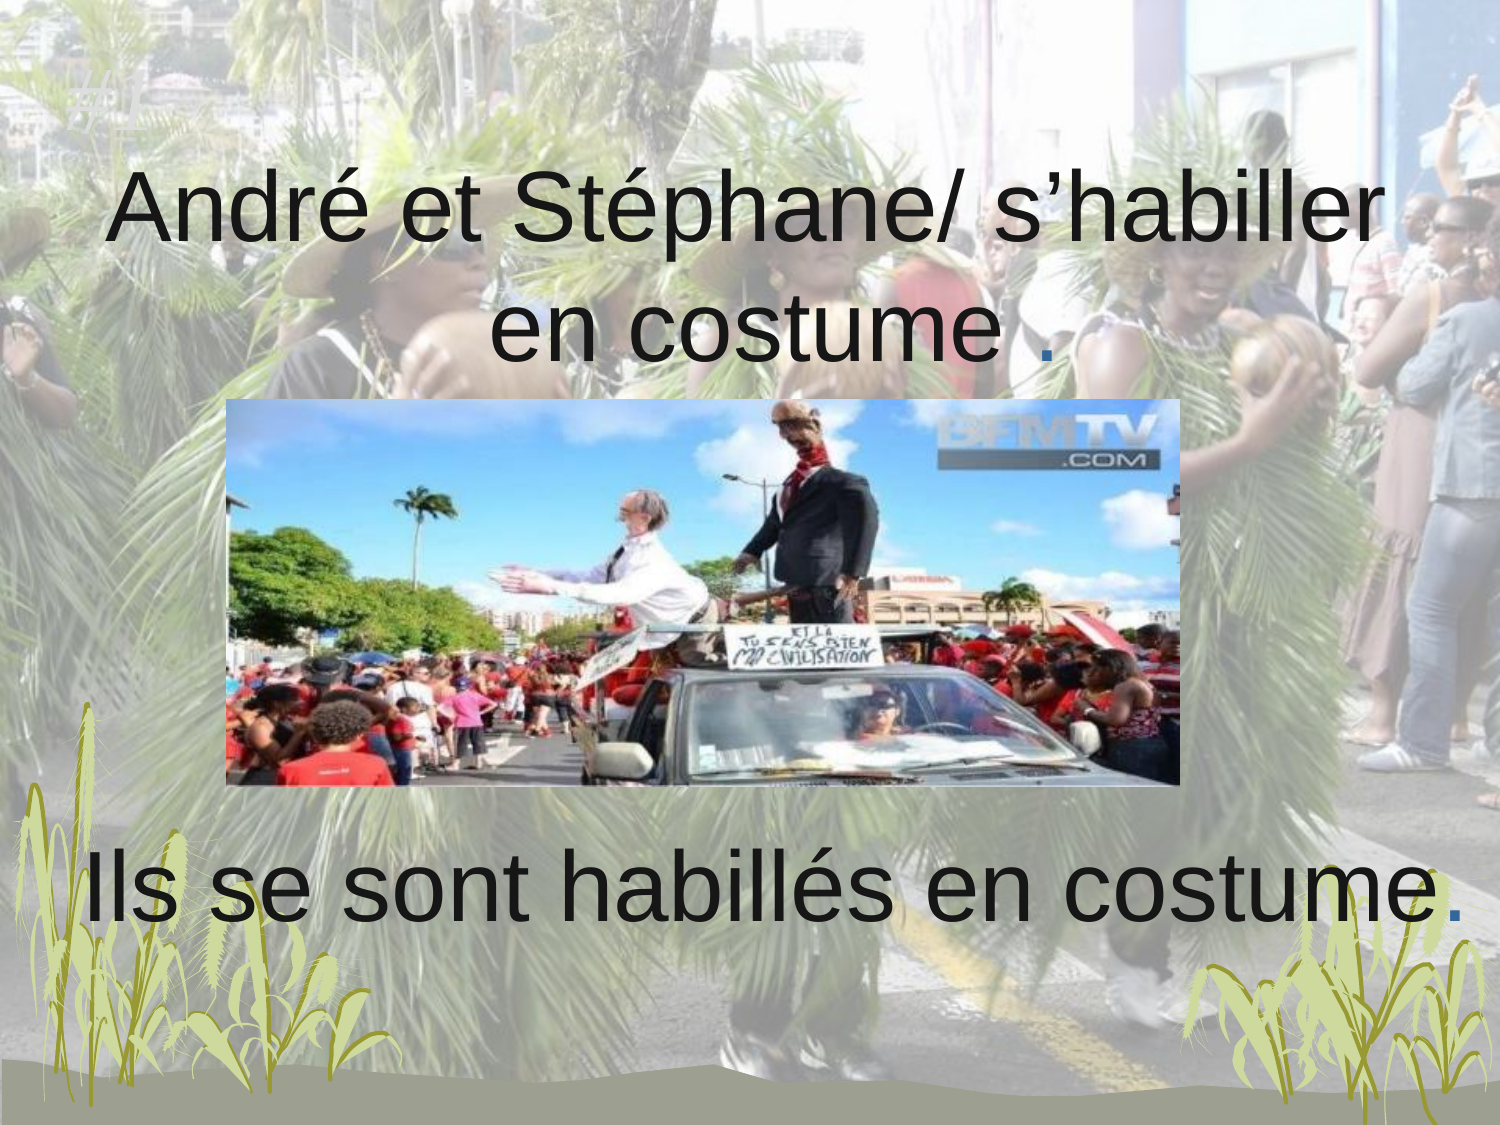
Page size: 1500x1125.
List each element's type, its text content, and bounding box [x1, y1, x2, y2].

title #1 [49, 0, 1326, 188]
list André et Stéphane/ s’habiller en costume . [52, 133, 1442, 400]
text_box Ils se sont habillés en costume. [50, 813, 1500, 1000]
picture [225, 399, 1180, 787]
